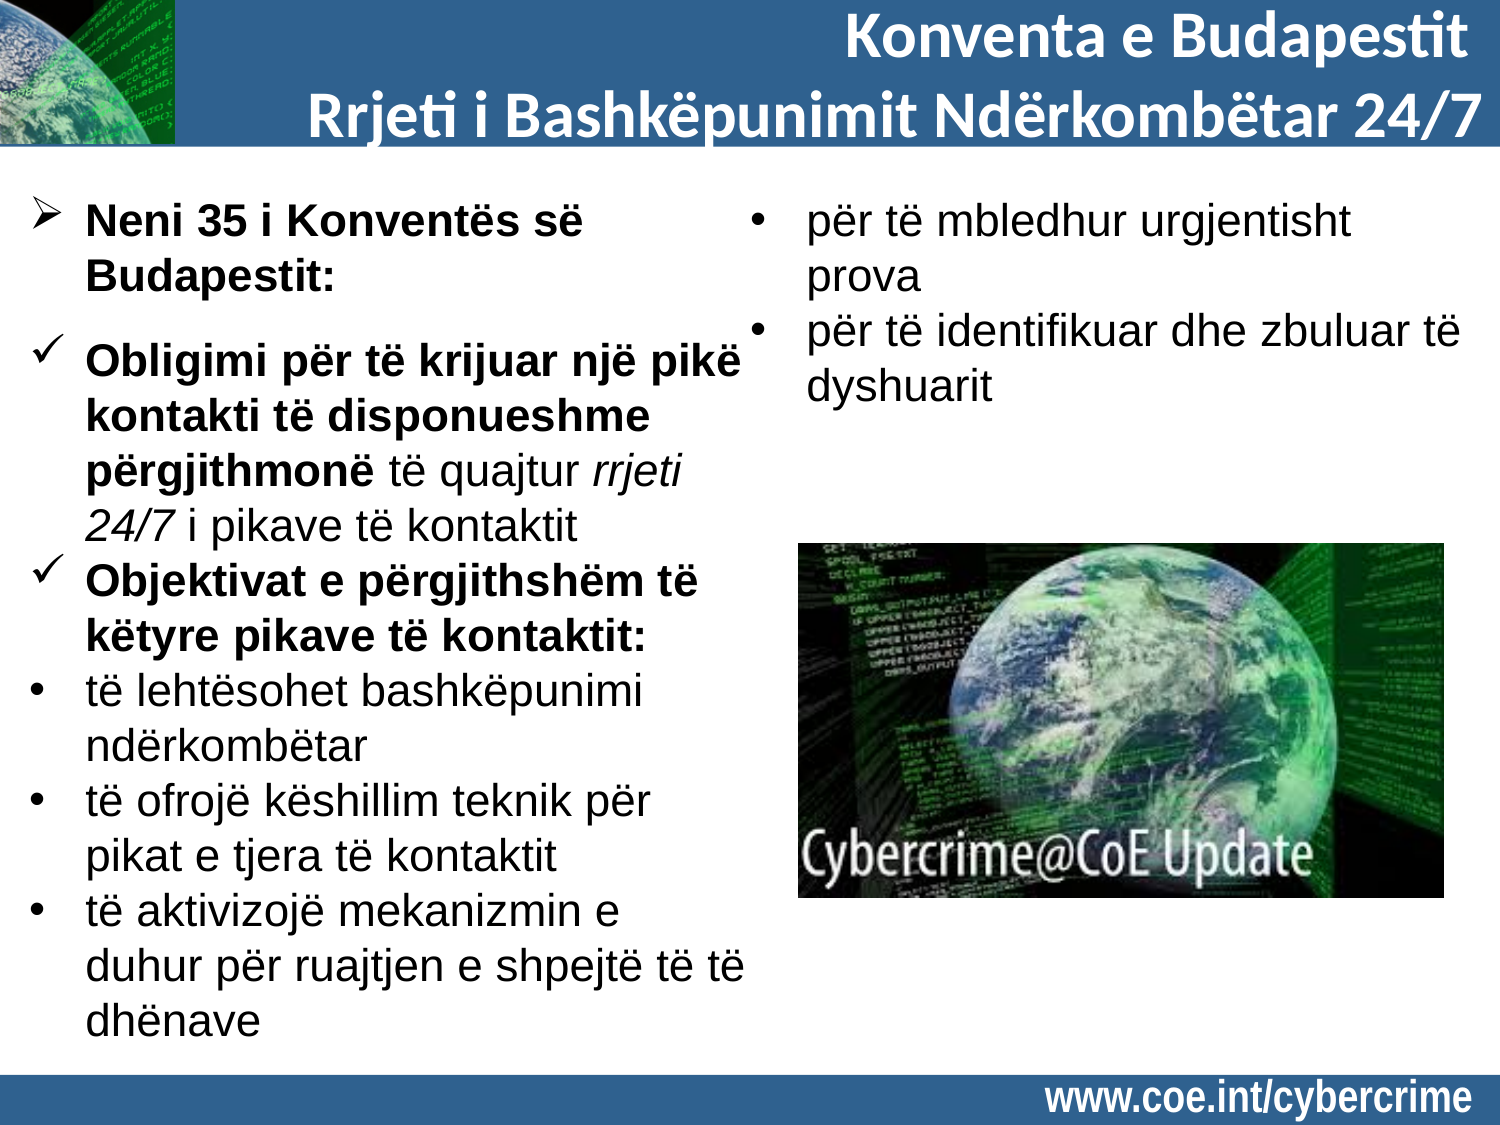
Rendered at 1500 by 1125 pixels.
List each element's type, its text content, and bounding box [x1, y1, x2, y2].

picture [0, 0, 175, 144]
text_box [0, 1073, 1030, 1125]
picture [798, 542, 1444, 898]
text_box për të mbledhur urgjentisht prova për të identifikuar dhe zbuluar të dyshuarit [735, 183, 1486, 419]
text_box www.coe.int/cybercrime [1030, 1059, 1500, 1125]
text_box Neni 35 i Konventës së Budapestit: Obligimi për të krijuar një pikë kontakti të disponueshme përgjithmonë të quajtur rrjeti 24/7 i pikave të kontaktit Objektivat e përgjithshëm të këtyre pikave të kontaktit: të lehtësohet bashkëpunimi ndërkombëtar të ofrojë këshillim teknik për pikat e tjera të kontaktit të aktivizojë mekanizmin e duhur për ruajtjen e shpejtë të të dhënave [14, 183, 765, 1054]
text_box Konventa e Budapestit Rrjeti i Bashkëpunimit Ndërkombëtar 24/7 [177, 0, 1500, 149]
